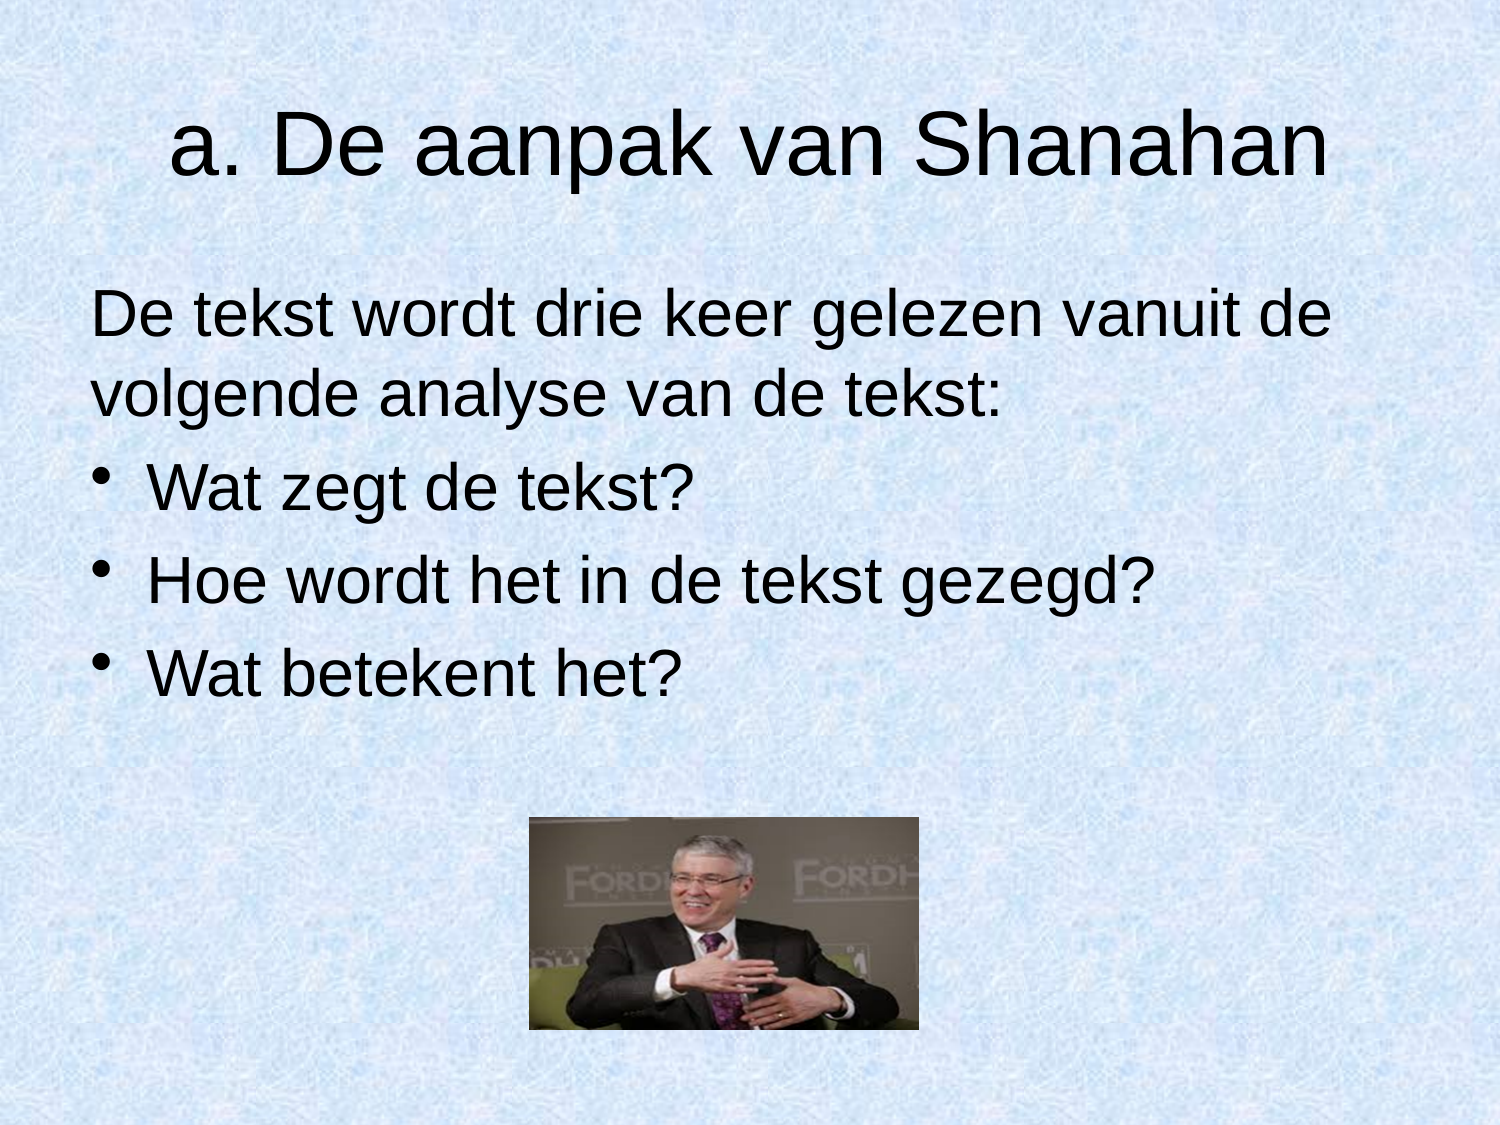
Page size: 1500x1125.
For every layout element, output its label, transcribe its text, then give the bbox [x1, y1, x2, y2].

list De tekst wordt drie keer gelezen vanuit de volgende analyse van de tekst: Wat zegt de tekst? Hoe wordt het in de tekst gezegd? Wat betekent het? [75, 262, 1425, 1005]
picture [0, 0, 1500, 1125]
title a. De aanpak van Shanahan [75, 45, 1425, 233]
